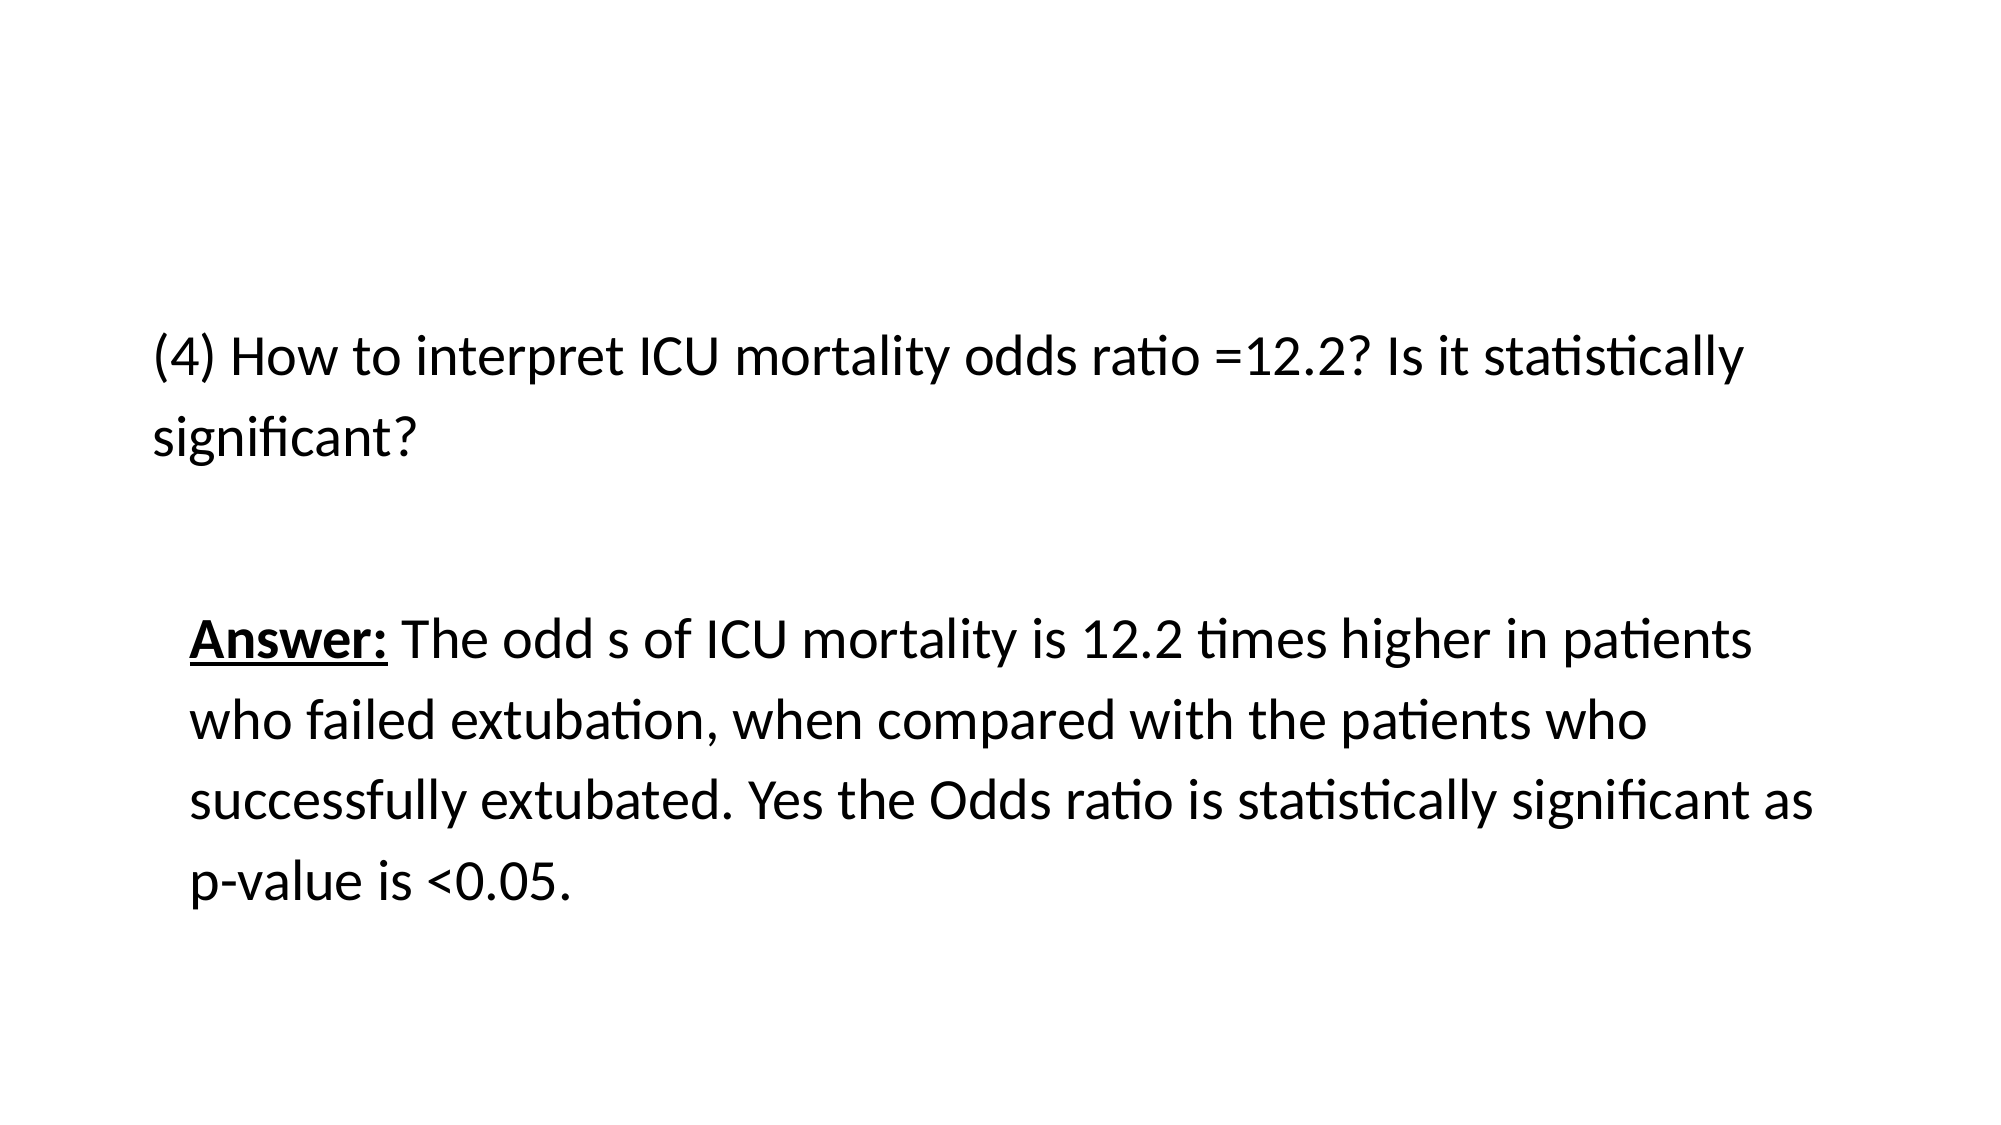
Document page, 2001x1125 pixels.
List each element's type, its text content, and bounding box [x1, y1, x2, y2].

list (4) How to interpret ICU mortality odds ratio =12.2? Is it statistically significant? Answer: The odd s of ICU mortality is 12.2 times higher in patients who failed extubation, when compared with the patients who successfully extubated. Yes the Odds ratio is statistically significant as p-value is <0.05. [137, 299, 1863, 1014]
